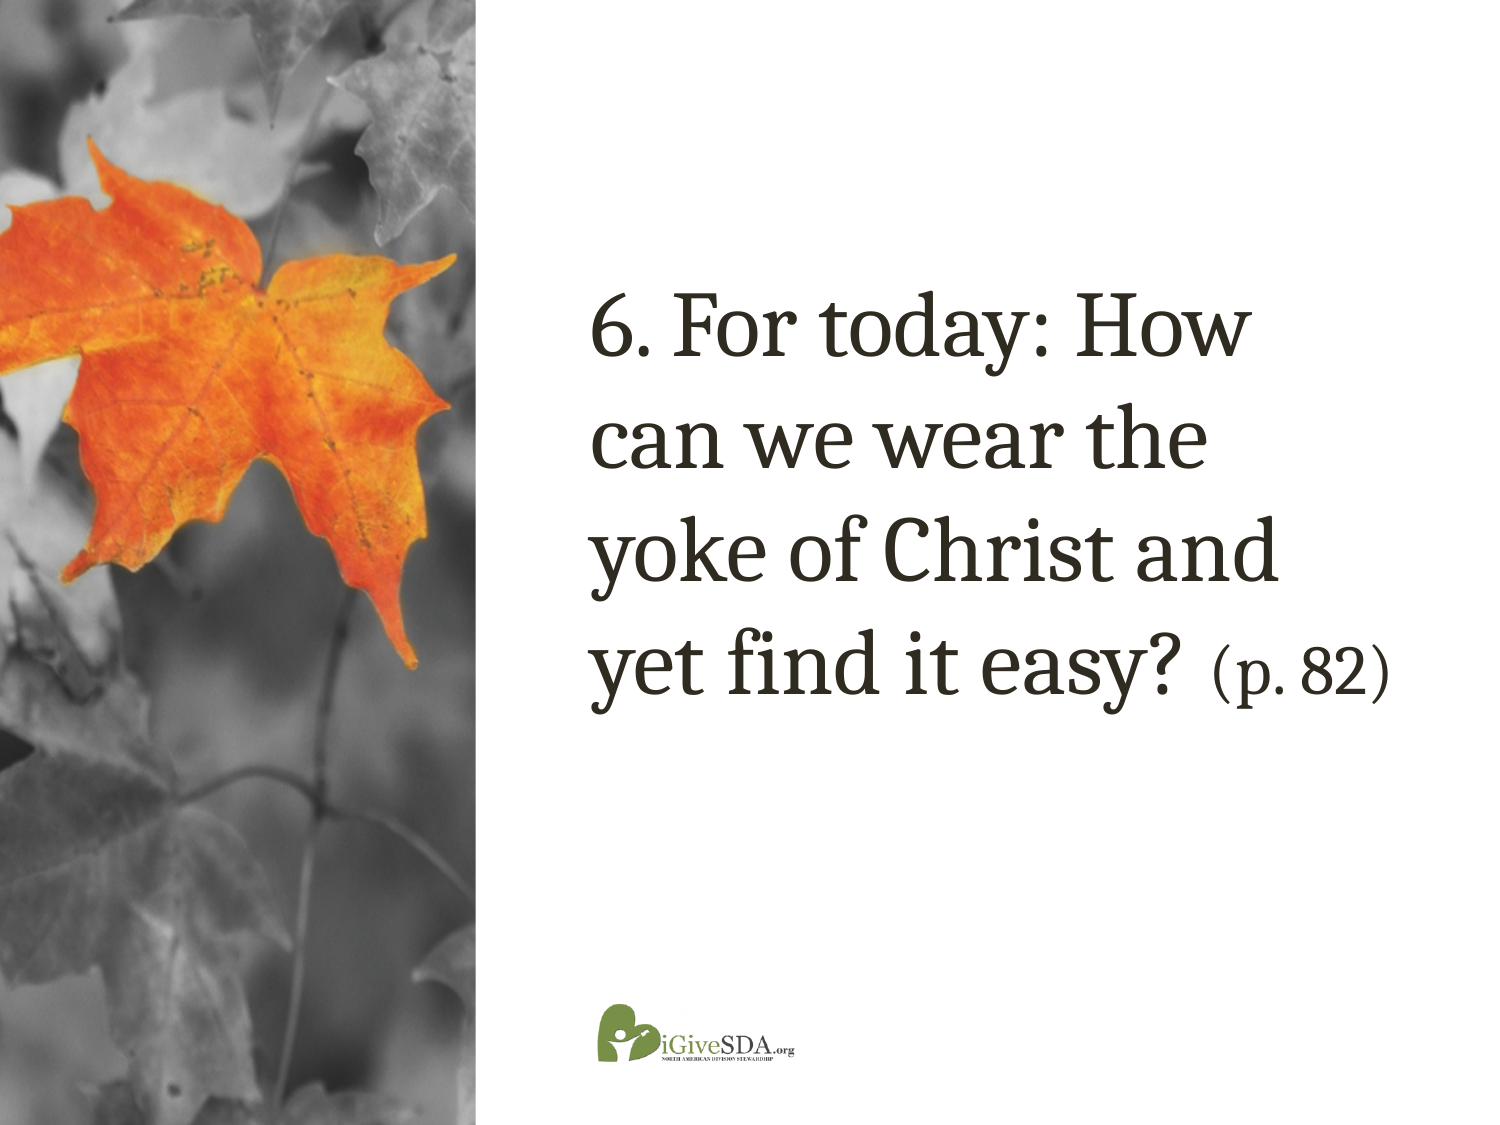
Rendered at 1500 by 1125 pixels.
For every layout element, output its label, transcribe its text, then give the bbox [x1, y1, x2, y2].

picture [580, 989, 804, 1077]
title 6. For today: How can we wear the yoke of Christ and yet find it easy? (p. 82) [575, 224, 1413, 750]
picture [0, 0, 476, 1125]
